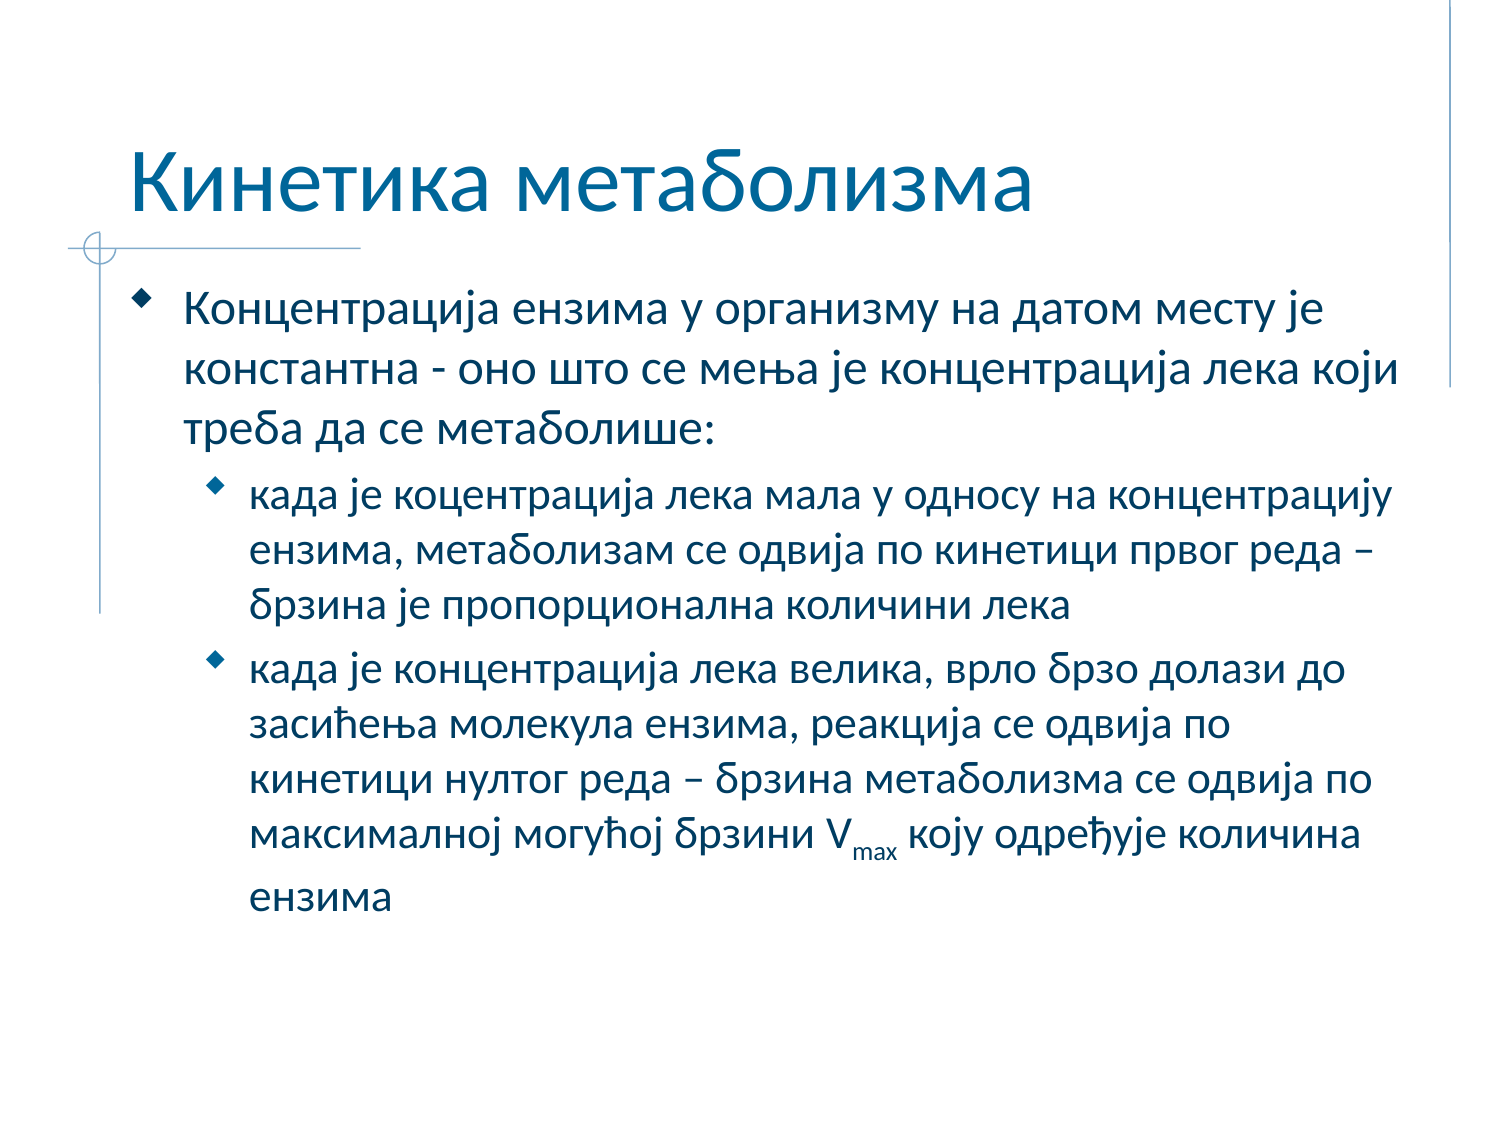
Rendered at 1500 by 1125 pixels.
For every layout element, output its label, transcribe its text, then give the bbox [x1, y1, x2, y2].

list Концентрација ензима у организму на датом месту је константна - оно што се мења је концентрација лека који треба да се метаболише: када је коцентрација лека мала у односу на концентрацију ензима, метаболизам се одвија по кинетици првог реда – брзина је пропорционална количини лека када је концентрација лека велика, врло брзо долази до засићења молекула ензима, реакција се одвија по кинетици нултог реда – брзина метаболизма се одвија по максималној могућој брзини Vmax коју одређује количина ензима [111, 266, 1436, 1024]
title Кинетика метаболизма [113, 49, 1436, 238]
